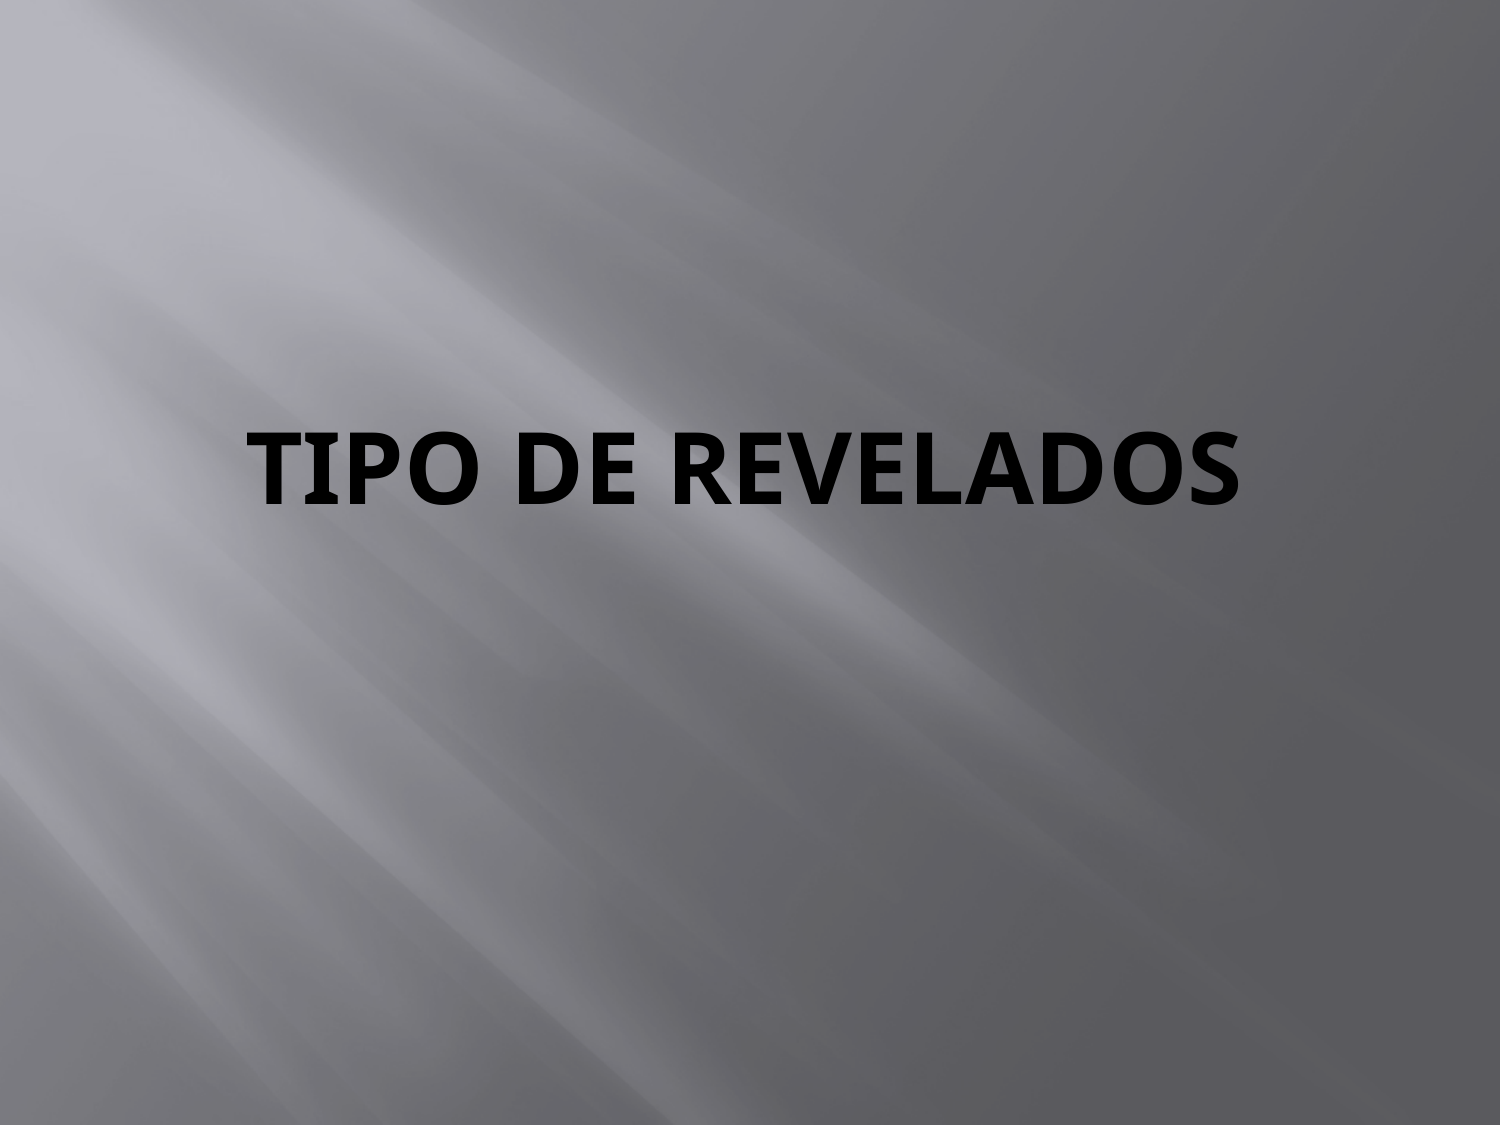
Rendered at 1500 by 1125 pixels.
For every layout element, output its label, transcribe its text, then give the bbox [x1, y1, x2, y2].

title Tipo de revelados [69, 224, 1420, 525]
